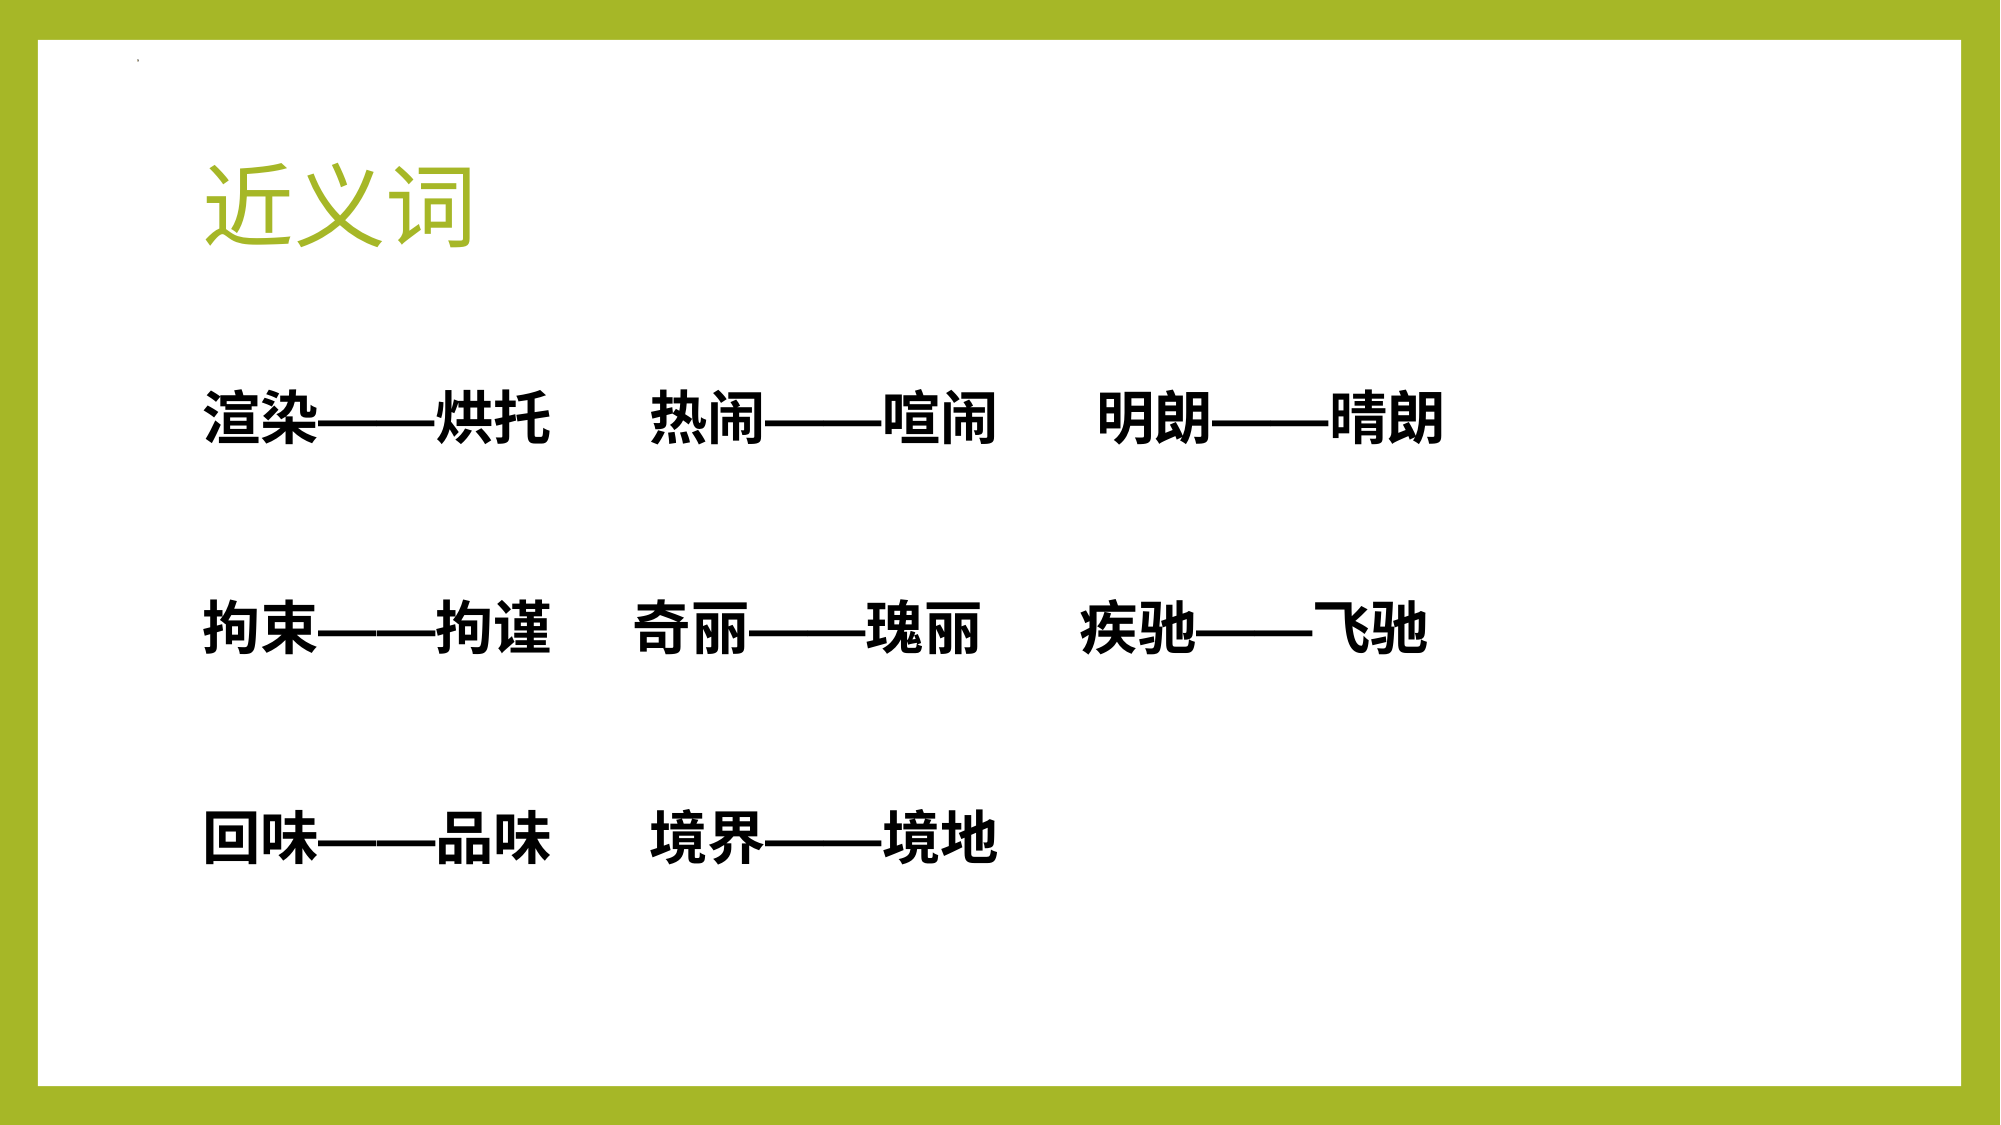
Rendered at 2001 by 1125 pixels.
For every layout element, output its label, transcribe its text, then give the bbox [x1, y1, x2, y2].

title 近义词 [187, 99, 1808, 323]
text_box 渲染——烘托 热闹——喧闹 明朗——晴朗 拘束——拘谨 奇丽——瑰丽 疾驰——飞驰 回味——品味 境界——境地 [187, 338, 1808, 879]
